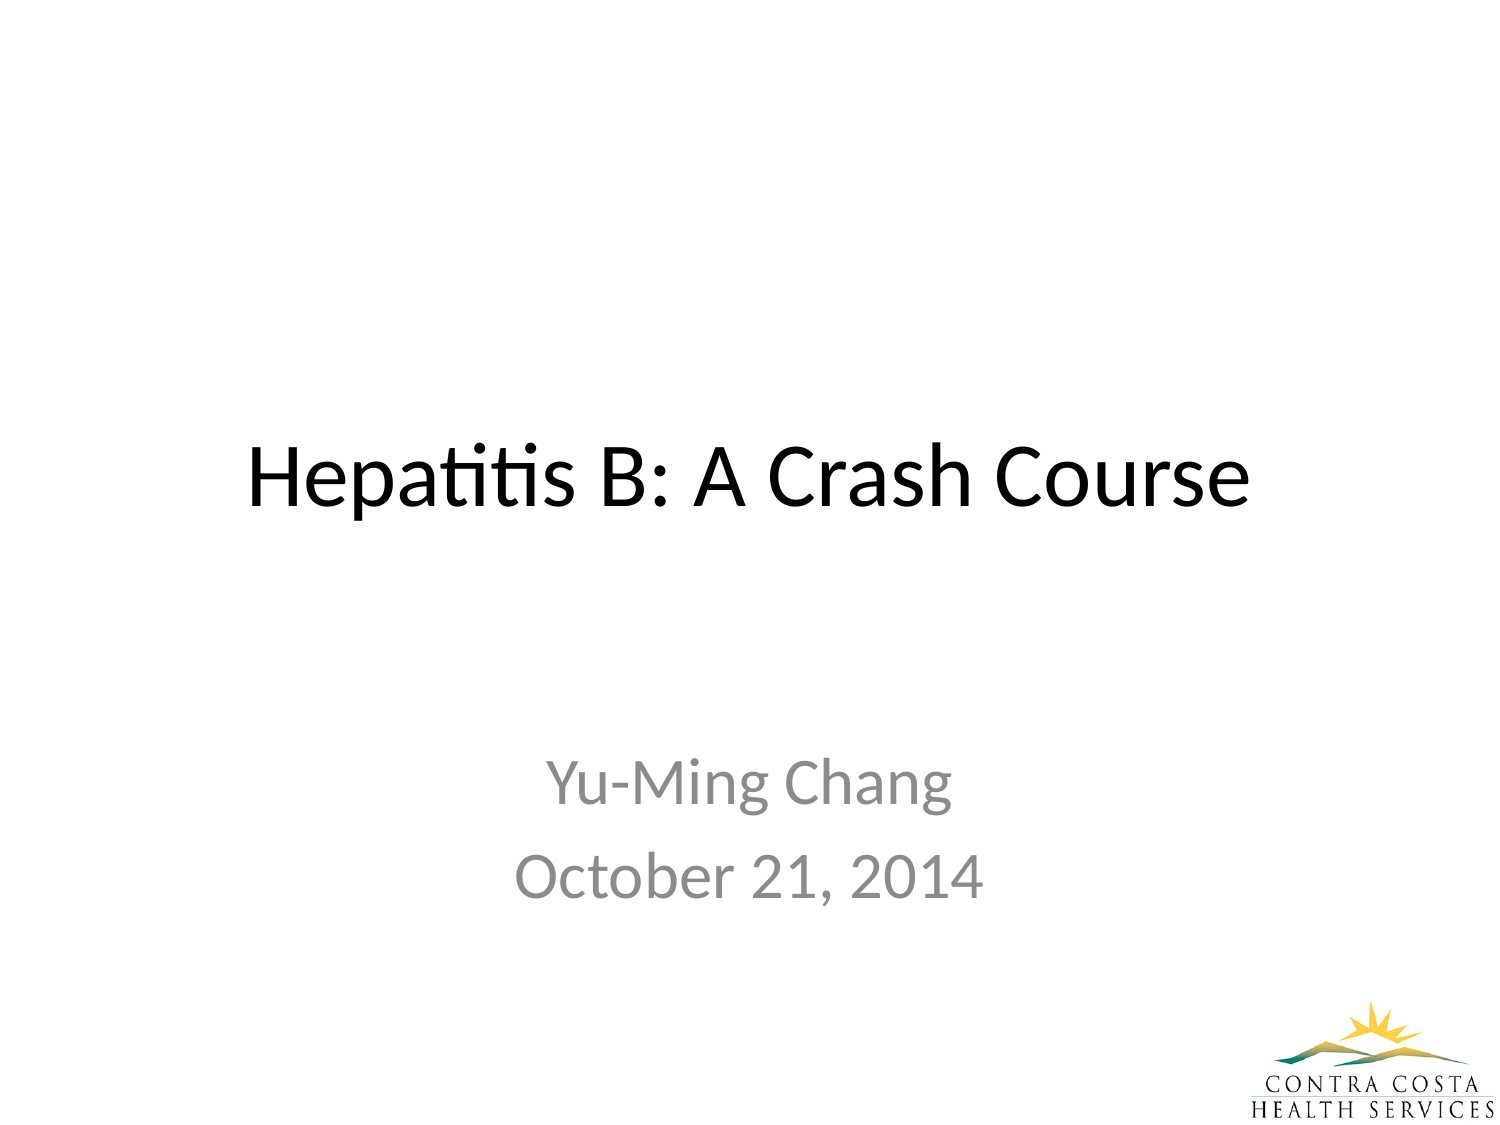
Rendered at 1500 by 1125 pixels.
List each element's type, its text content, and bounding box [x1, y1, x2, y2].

subtitle Yu-Ming Chang October 21, 2014 [225, 637, 1275, 925]
title Hepatitis B: A Crash Course [112, 349, 1388, 591]
picture [1246, 992, 1500, 1125]
